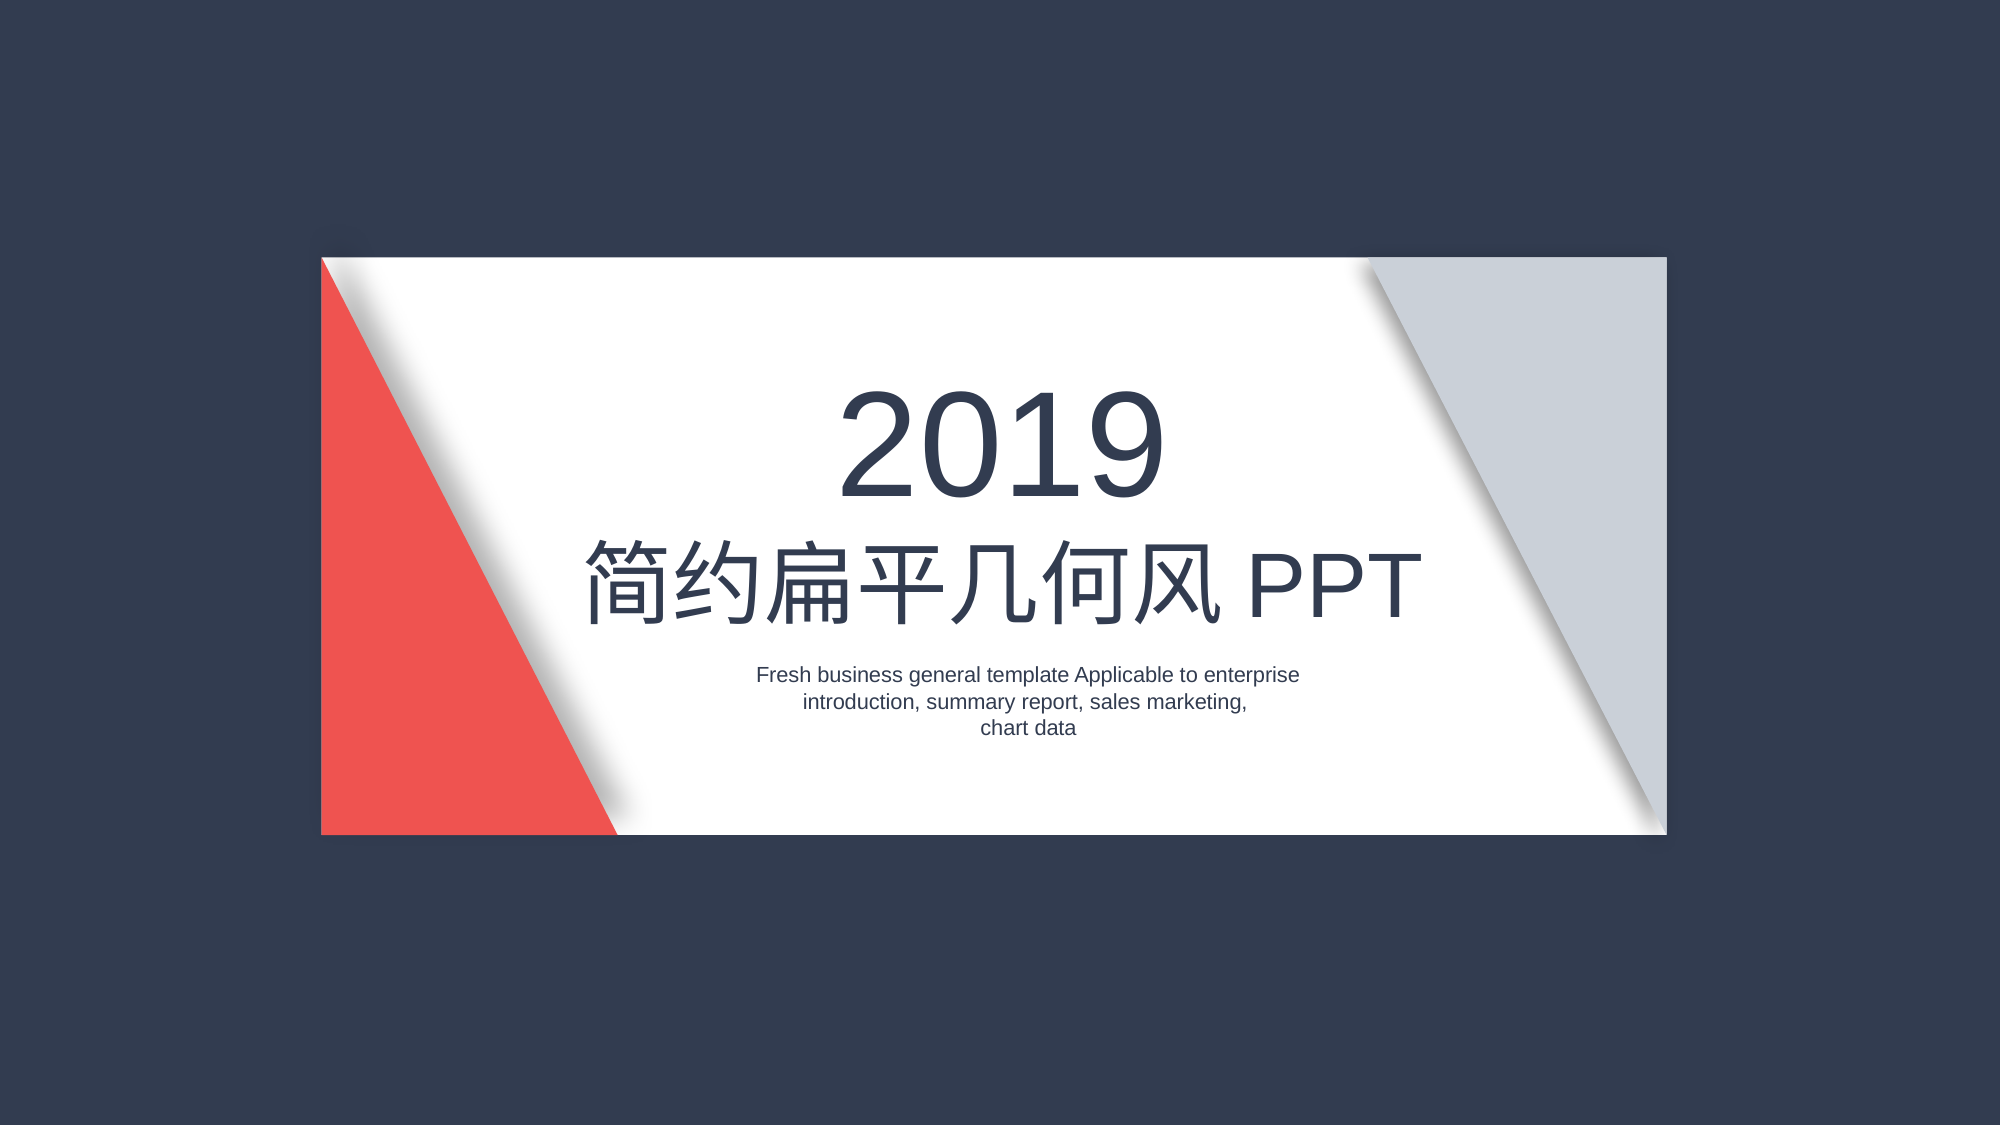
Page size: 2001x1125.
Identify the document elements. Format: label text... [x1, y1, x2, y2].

text_box Fresh business general template Applicable to enterprise introduction, summary report, sales marketing, chart data [689, 653, 1368, 748]
text_box 2019 简约扁平几何风PPT [543, 338, 1462, 644]
text_box [1365, 256, 1668, 836]
text_box [564, 494, 1639, 836]
text_box [365, 256, 1381, 603]
text_box [320, 257, 620, 837]
